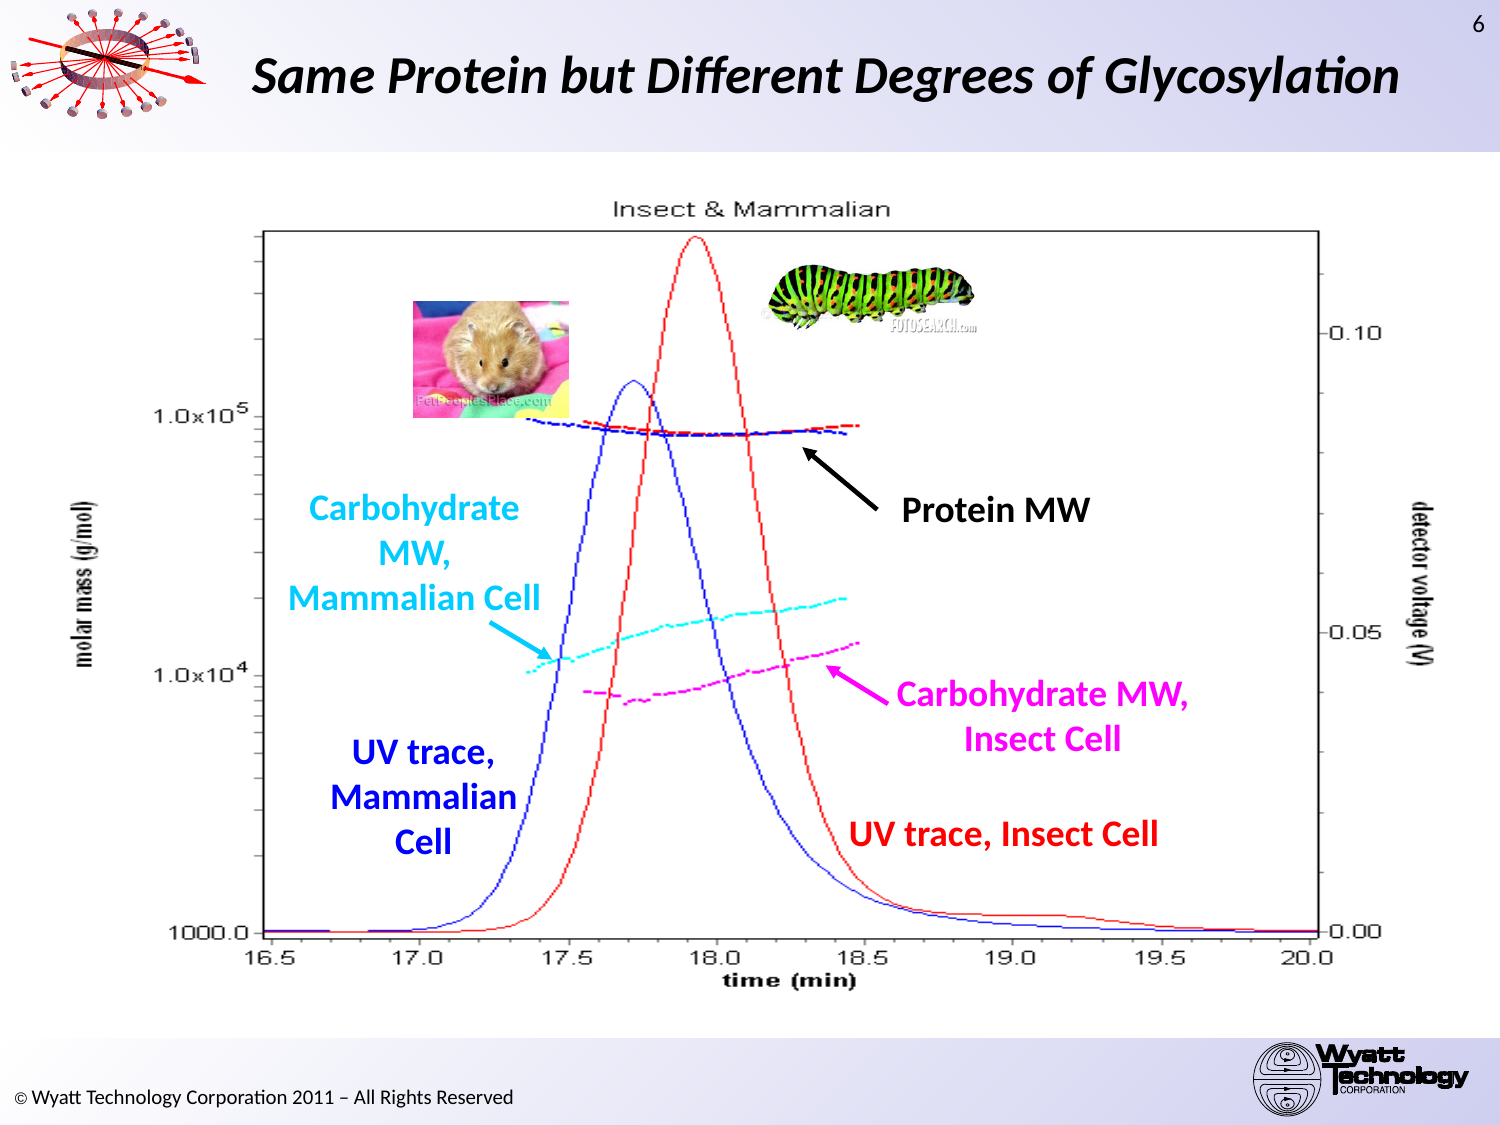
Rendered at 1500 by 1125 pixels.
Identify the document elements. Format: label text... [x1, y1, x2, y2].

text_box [825, 661, 1216, 862]
picture [51, 196, 1453, 998]
title Same Protein but Different Degrees of Glycosylation [217, 25, 1438, 120]
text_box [270, 475, 559, 872]
